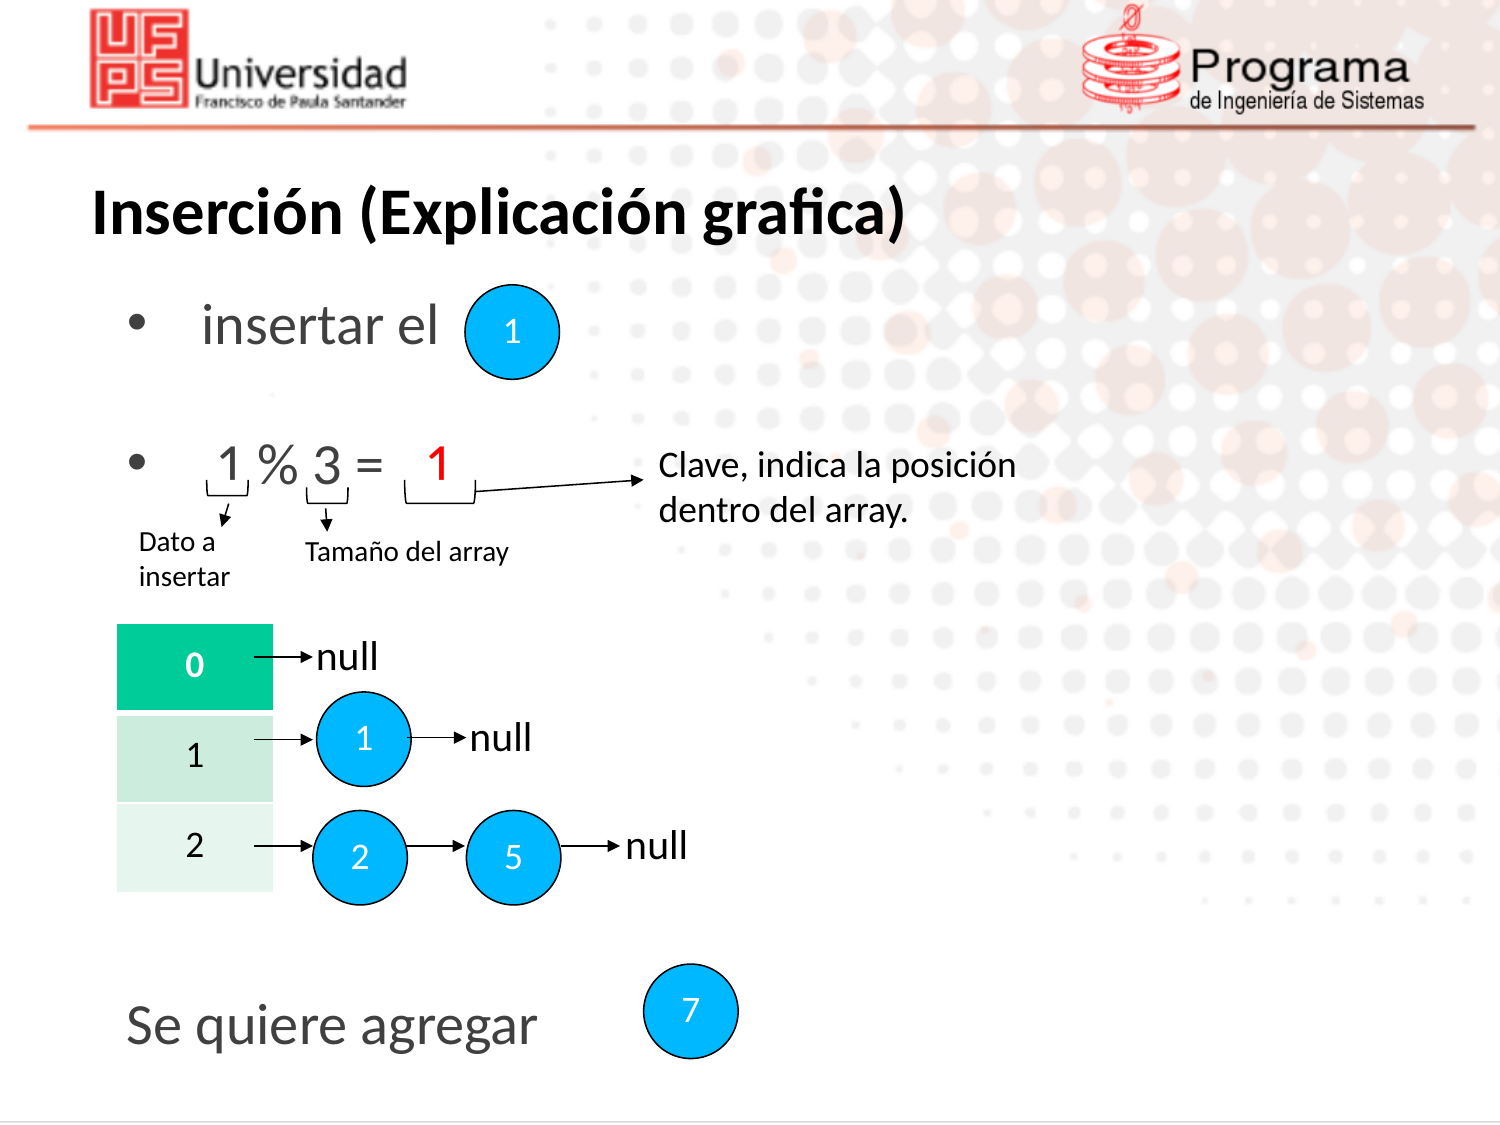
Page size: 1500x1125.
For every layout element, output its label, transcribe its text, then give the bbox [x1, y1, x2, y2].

text_box [454, 30, 1471, 114]
picture [0, 0, 1500, 1125]
text_box null [610, 810, 715, 876]
text_box [306, 487, 349, 504]
table_header 0 [117, 624, 273, 710]
text_box 7 [643, 964, 739, 1059]
text_box insertar el 1 % 3 = 1 Se quiere agregar [112, 278, 1412, 1071]
text_box [206, 479, 249, 496]
table_cell 2 [117, 804, 273, 892]
text_box 1 [465, 284, 560, 380]
text_box Clave, indica la posición dentro del array. [643, 432, 1034, 538]
text_box null [454, 702, 559, 767]
text_box Tamaño del array [313, 525, 550, 575]
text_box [221, 503, 229, 528]
text_box null [301, 621, 406, 687]
text_box Dato a insertar [123, 515, 313, 600]
text_box 5 [466, 810, 561, 905]
text_box 1 [316, 691, 411, 787]
table_cell 1 [117, 716, 273, 802]
text_box [404, 479, 476, 504]
text_box Inserción (Explicación grafica) [76, 160, 1447, 256]
text_box 2 [312, 810, 408, 905]
